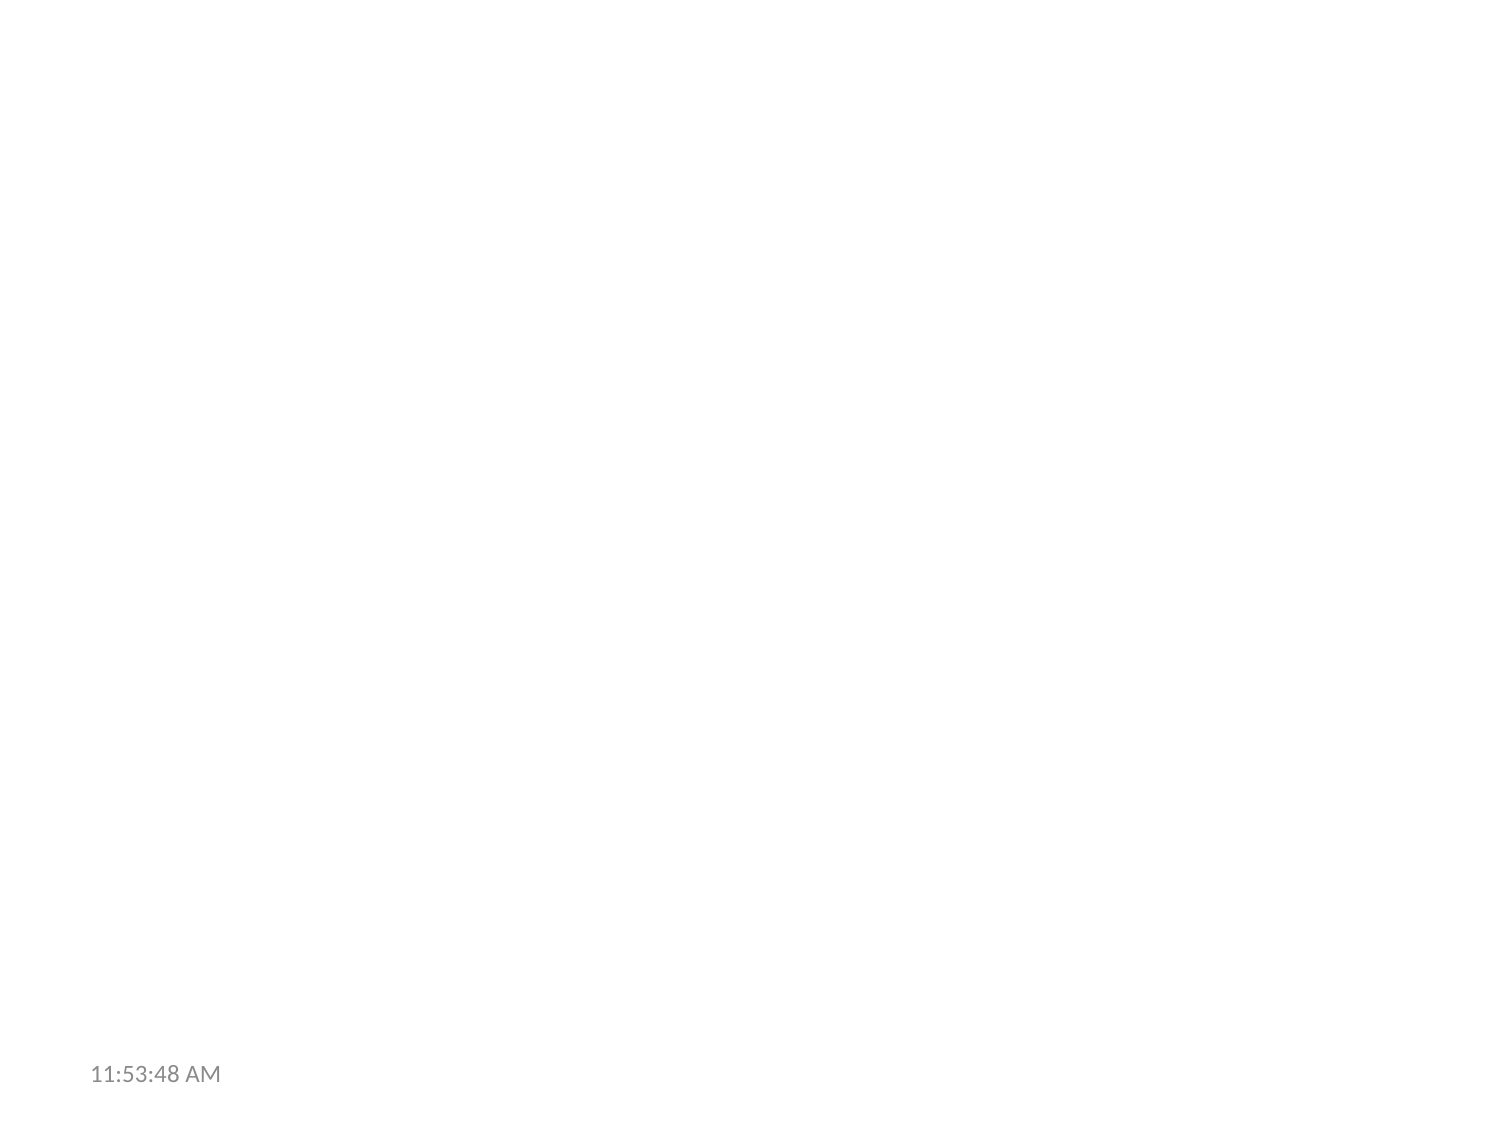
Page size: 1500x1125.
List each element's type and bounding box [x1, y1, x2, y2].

slide_number [75, 1042, 425, 1103]
